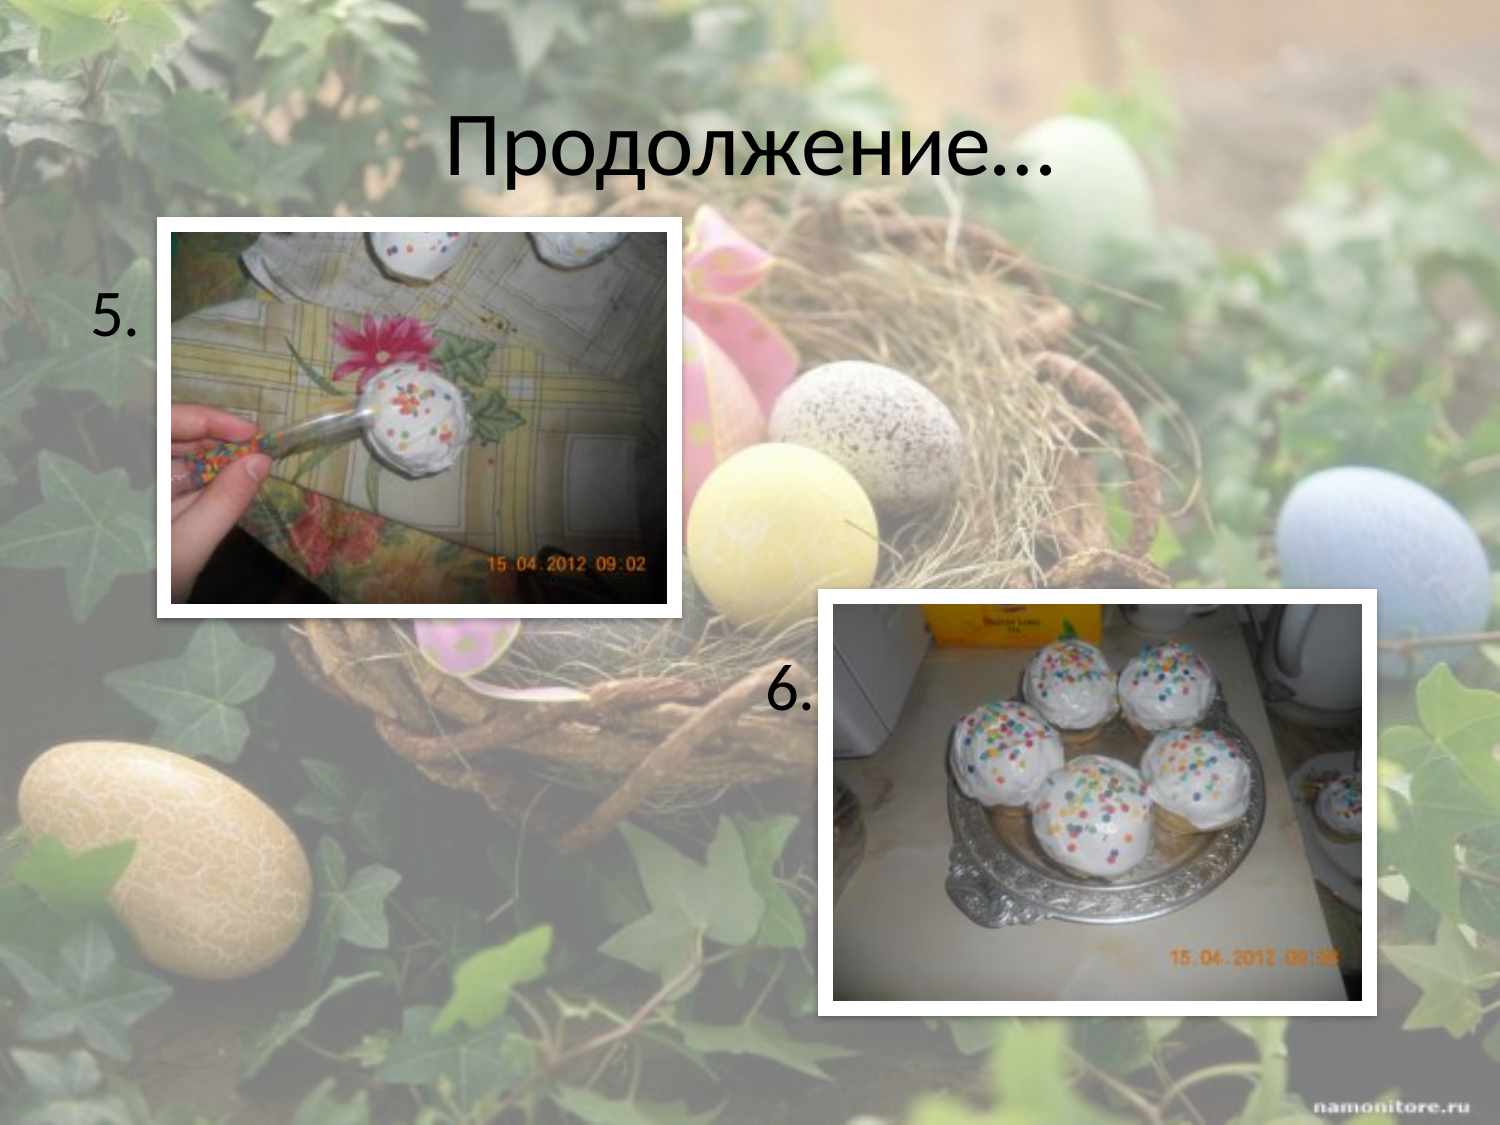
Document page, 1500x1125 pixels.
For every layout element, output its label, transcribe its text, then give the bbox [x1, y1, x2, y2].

picture [170, 231, 668, 605]
title Продолжение… [75, 45, 1425, 233]
list 5. 6. [75, 262, 1425, 1005]
picture [832, 603, 1363, 1002]
